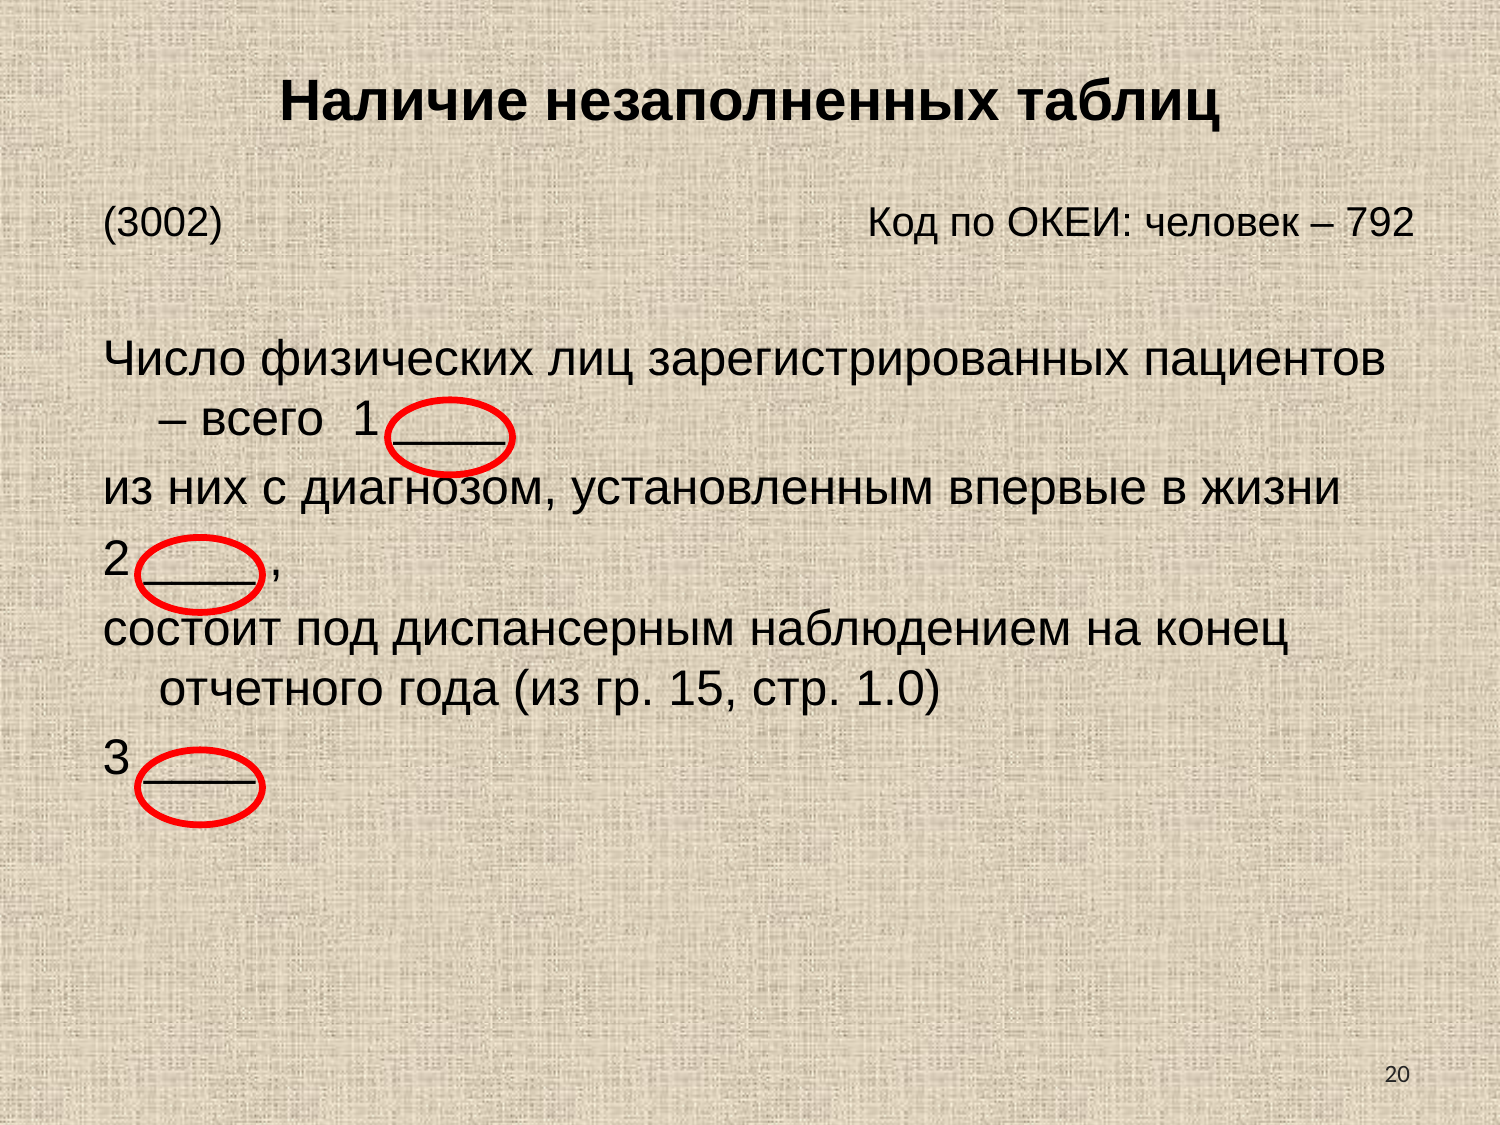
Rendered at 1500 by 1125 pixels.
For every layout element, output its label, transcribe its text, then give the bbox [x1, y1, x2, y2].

list (3002) Код по ОКЕИ: человек – 792 Число физических лиц зарегистрированных пациентов – всего 1 ____ из них с диагнозом, установленным впервые в жизни 2 ____ , состоит под диспансерным наблюдением на конец отчетного года (из гр. 15, стр. 1.0) 3 ____ [87, 187, 1438, 930]
picture [0, 0, 1500, 1125]
title Наличие незаполненных таблиц [75, 45, 1425, 150]
text_box [135, 535, 265, 615]
slide_number 20 [1074, 1042, 1425, 1103]
text_box [385, 397, 515, 477]
text_box [135, 747, 265, 827]
